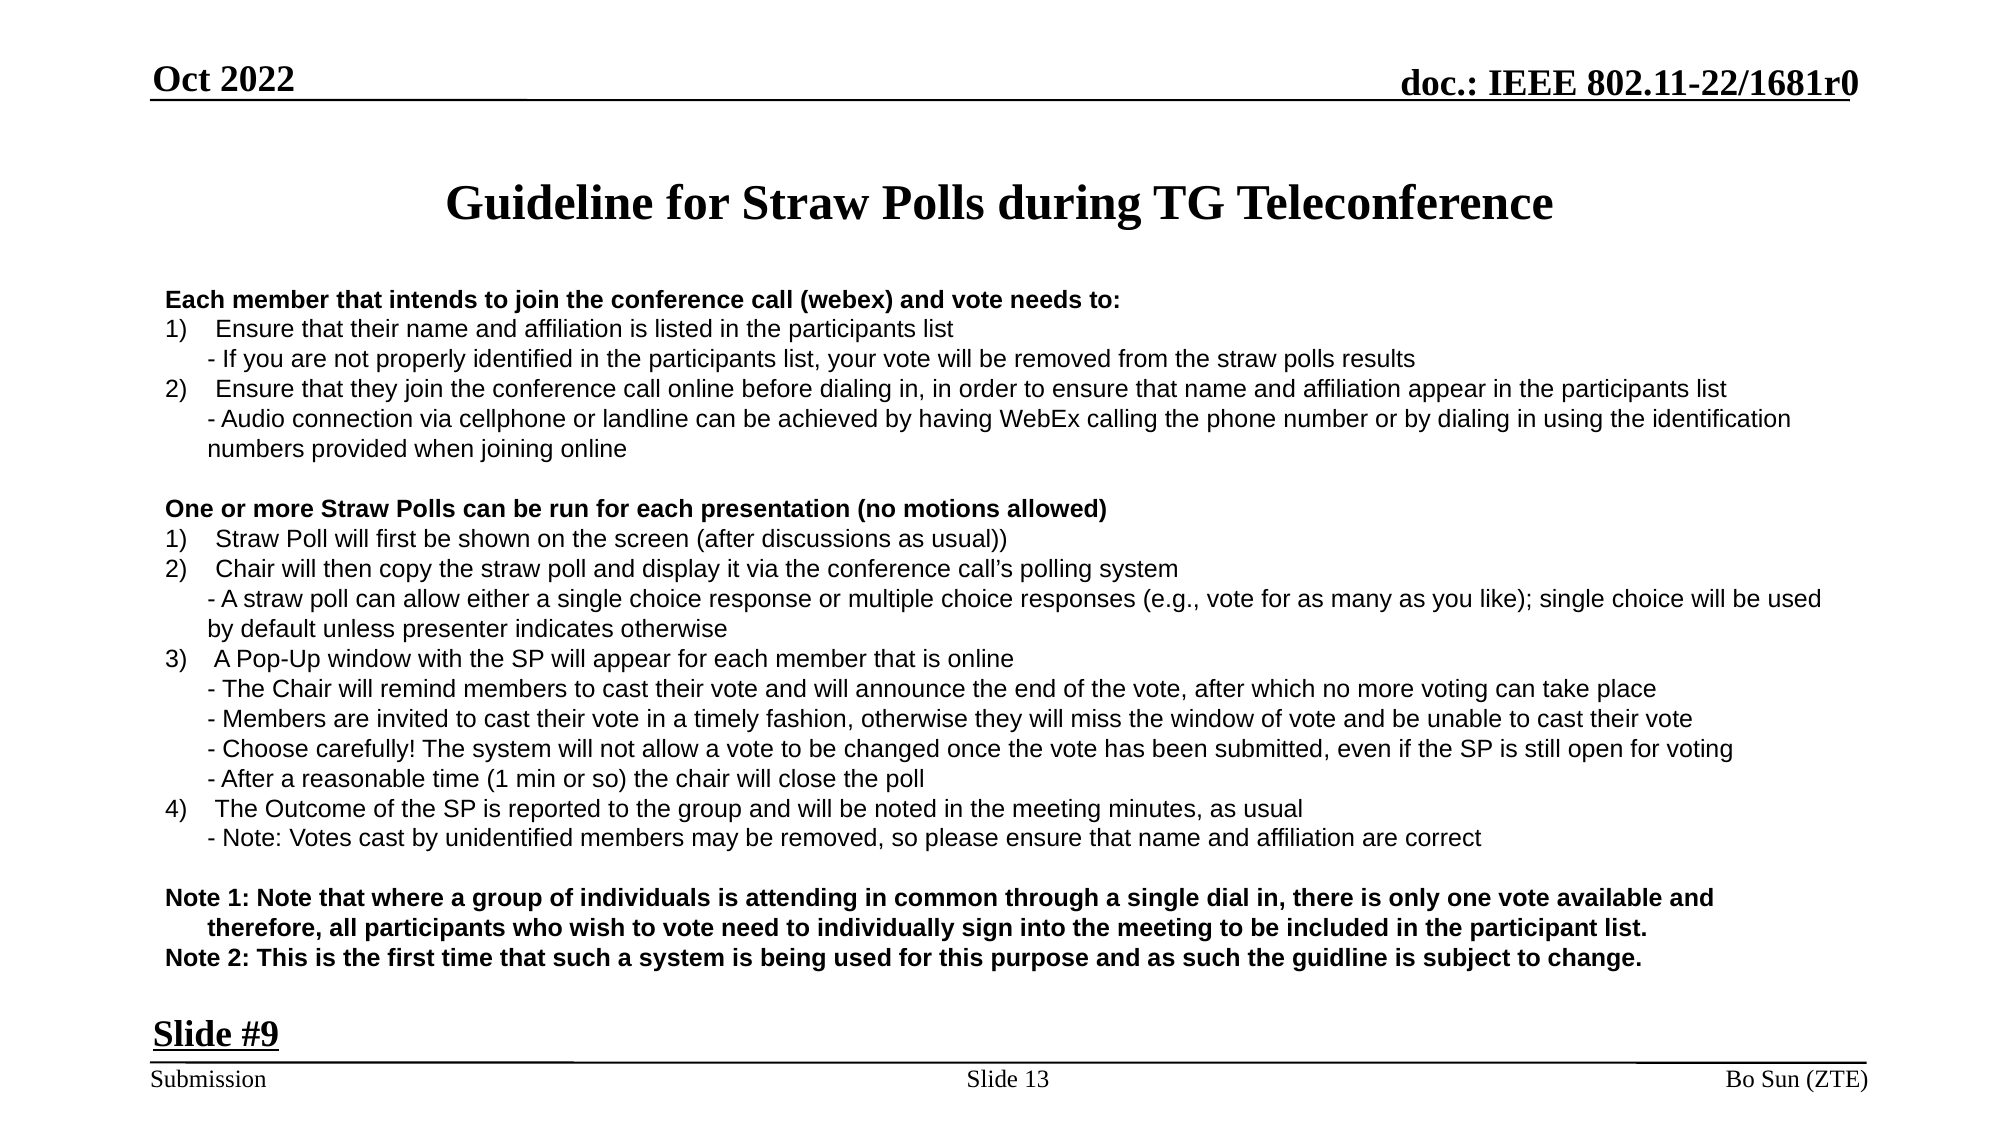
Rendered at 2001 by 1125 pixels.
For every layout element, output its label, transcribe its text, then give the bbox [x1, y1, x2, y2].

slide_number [152, 54, 563, 100]
text_box Slide #9 [138, 1001, 295, 1062]
slide_number Slide 13 [949, 1061, 1067, 1123]
title Guideline for Straw Polls during TG Teleconference [149, 112, 1850, 275]
footer Bo Sun (ZTE) [1171, 1061, 1869, 1093]
list Each member that intends to join the conference call (webex) and vote needs to: 1) Ensure that their name and affiliation is listed in the participants list - If you are not properly identified in the participants list, your vote will be removed from the straw polls results 2) Ensure that they join the conference call online before dialing in, in order to ensure that name and affiliation appear in the participants list - Audio connection via cellphone or landline can be achieved by having WebEx calling the phone number or by dialing in using the identification numbers provided when joining online One or more Straw Polls can be run for each presentation (no motions allowed) 1) Straw Poll will first be shown on the screen (after discussions as usual)) 2) Chair will then copy the straw poll and display it via the conference call’s polling system - A straw poll can allow either a single choice response or multiple choice responses (e.g., vote for as many as you like); single choice will be used by default unless presenter indicates otherwise 3) A Pop-Up window with the SP will appear for each member that is online - The Chair will remind members to cast their vote and will announce the end of the vote, after which no more voting can take place - Members are invited to cast their vote in a timely fashion, otherwise they will miss the window of vote and be unable to cast their vote - Choose carefully! The system will not allow a vote to be changed once the vote has been submitted, even if the SP is still open for voting - After a reasonable time (1 min or so) the chair will close the poll 4) The Outcome of the SP is reported to the group and will be noted in the meeting minutes, as usual - Note: Votes cast by unidentified members may be removed, so please ensure that name and affiliation are correct Note 1: Note that where a group of individuals is attending in common through a single dial in, there is only one vote available and therefore, all participants who wish to vote need to individually sign into the meeting to be included in the participant list. Note 2: This is the first time that such a system is being used for this purpose and as such the guidline is subject to change. [149, 275, 1850, 1042]
